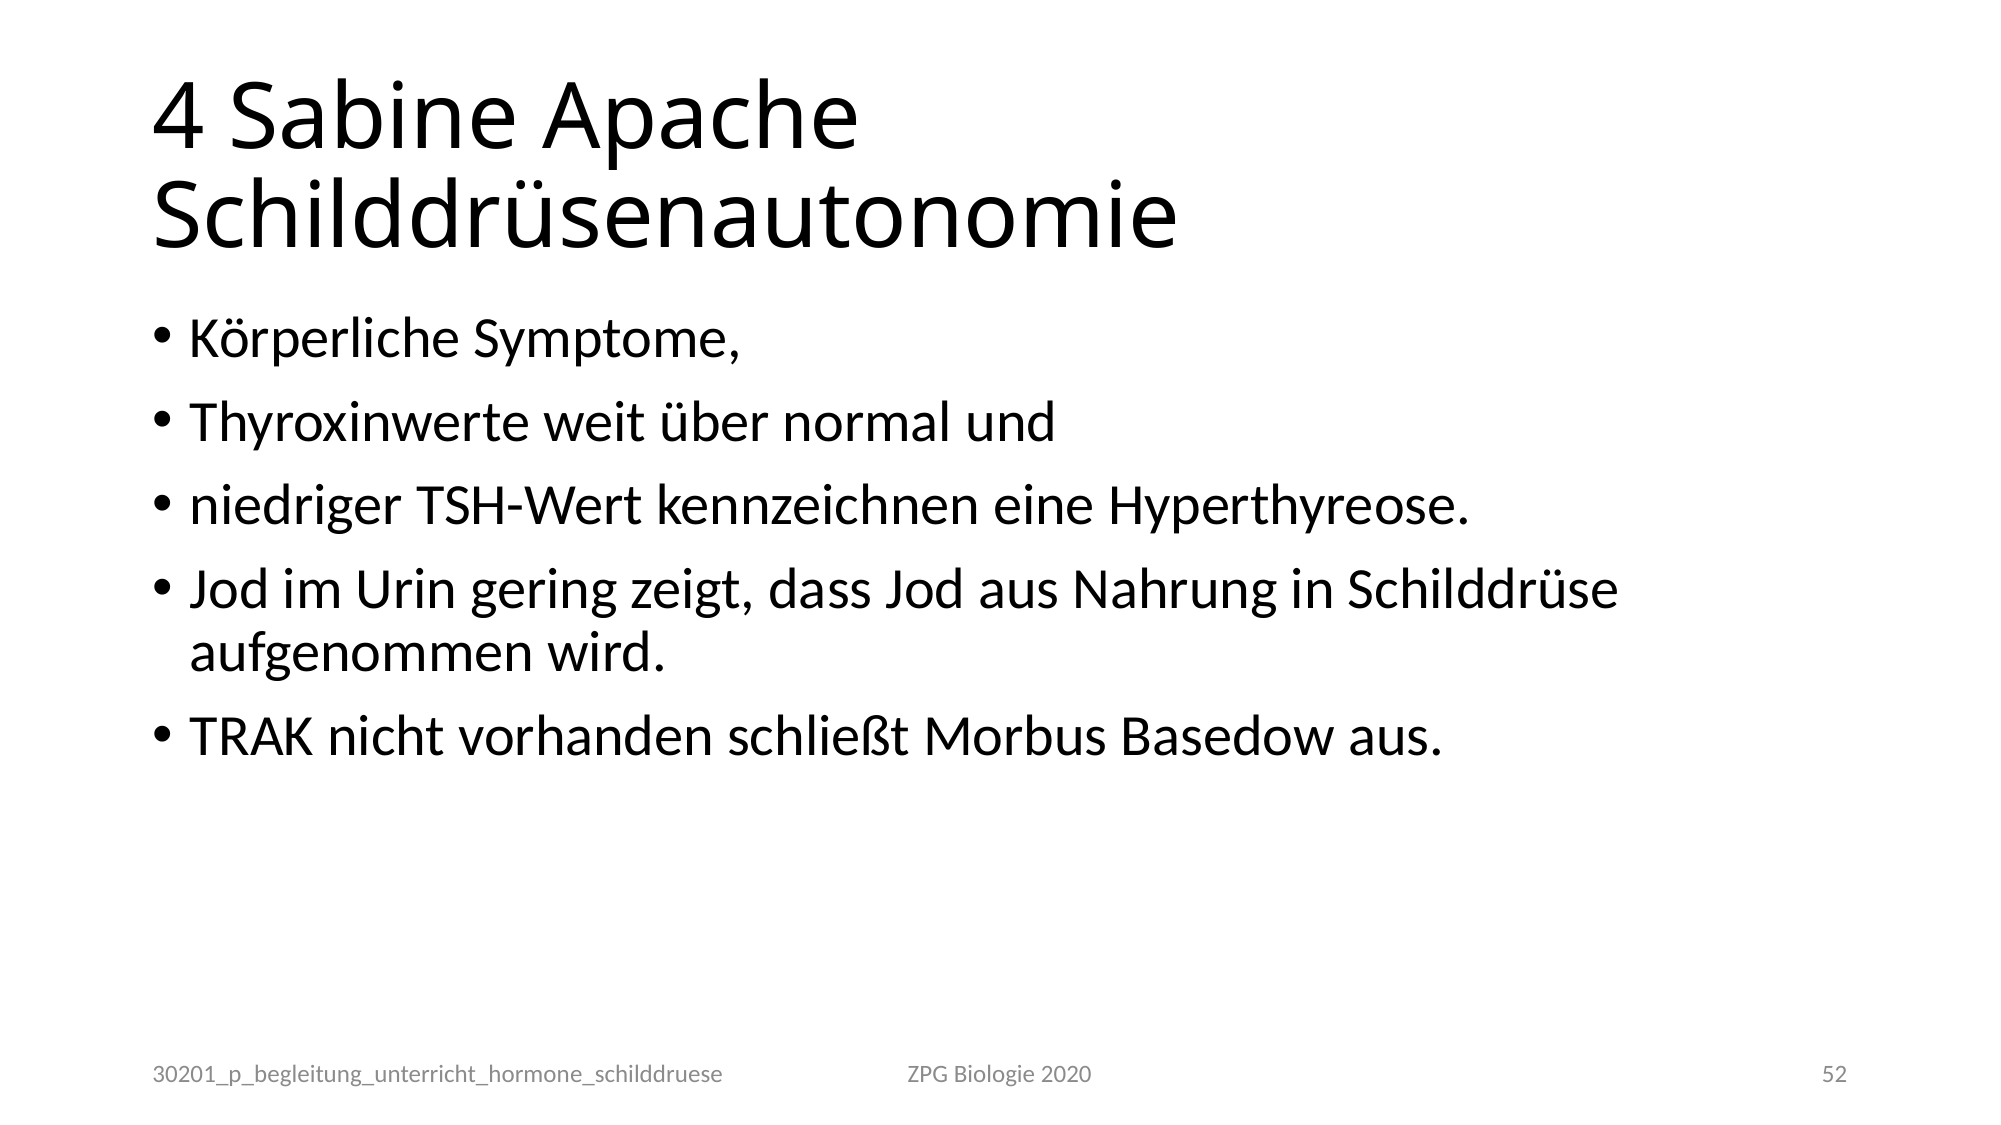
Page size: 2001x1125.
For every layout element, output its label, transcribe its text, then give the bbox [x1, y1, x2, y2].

slide_number 30201_p_begleitung_unterricht_hormone_schilddruese [137, 1042, 662, 1103]
footer ZPG Biologie 2020 [662, 1042, 1338, 1103]
title 4 Sabine Apache Schilddrüsenautonomie [137, 59, 1863, 278]
list Körperliche Symptome, Thyroxinwerte weit über normal und niedriger TSH-Wert kennzeichnen eine Hyperthyreose. Jod im Urin gering zeigt, dass Jod aus Nahrung in Schilddrüse aufgenommen wird. TRAK nicht vorhanden schließt Morbus Basedow aus. [137, 299, 1863, 1014]
slide_number 52 [1412, 1042, 1863, 1103]
